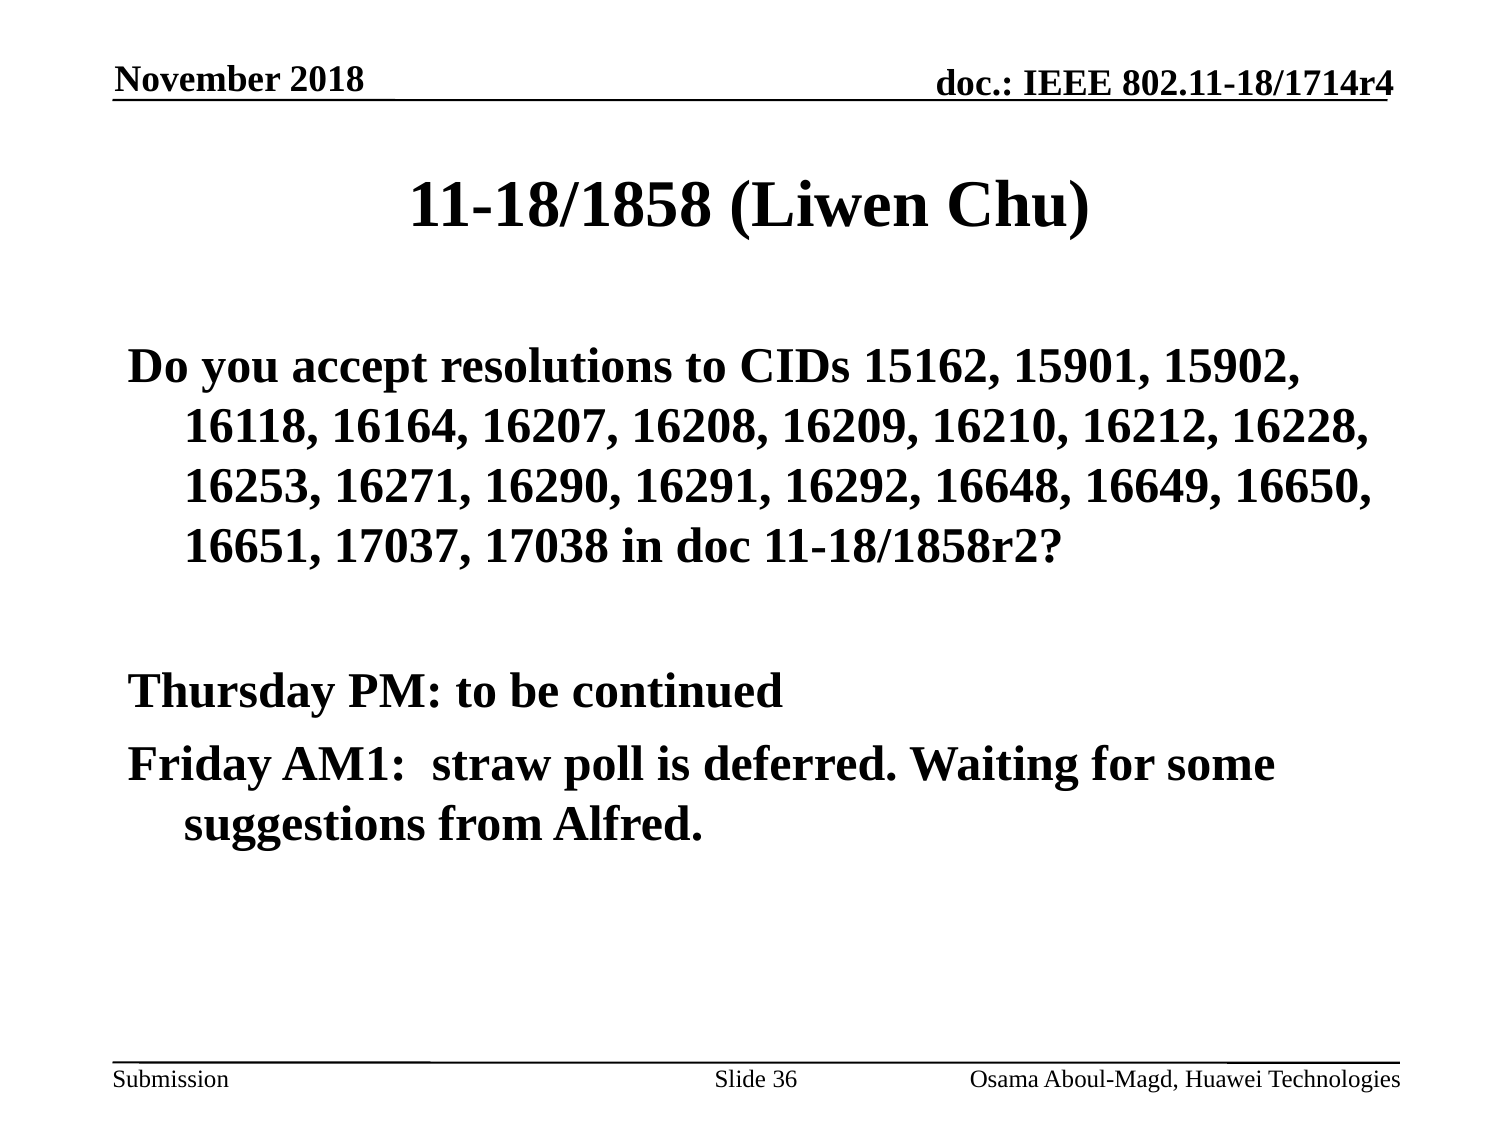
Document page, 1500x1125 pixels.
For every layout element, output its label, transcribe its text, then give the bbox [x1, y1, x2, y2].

footer Osama Aboul-Magd, Huawei Technologies [878, 1061, 1402, 1093]
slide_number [114, 54, 423, 100]
list Do you accept resolutions to CIDs 15162, 15901, 15902, 16118, 16164, 16207, 16208, 16209, 16210, 16212, 16228, 16253, 16271, 16290, 16291, 16292, 16648, 16649, 16650, 16651, 17037, 17038 in doc 11-18/1858r2? Thursday PM: to be continued Friday AM1: straw poll is deferred. Waiting for some suggestions from Alfred. [112, 324, 1388, 1000]
slide_number Slide 36 [712, 1061, 800, 1123]
title 11-18/1858 (Liwen Chu) [112, 112, 1388, 288]
